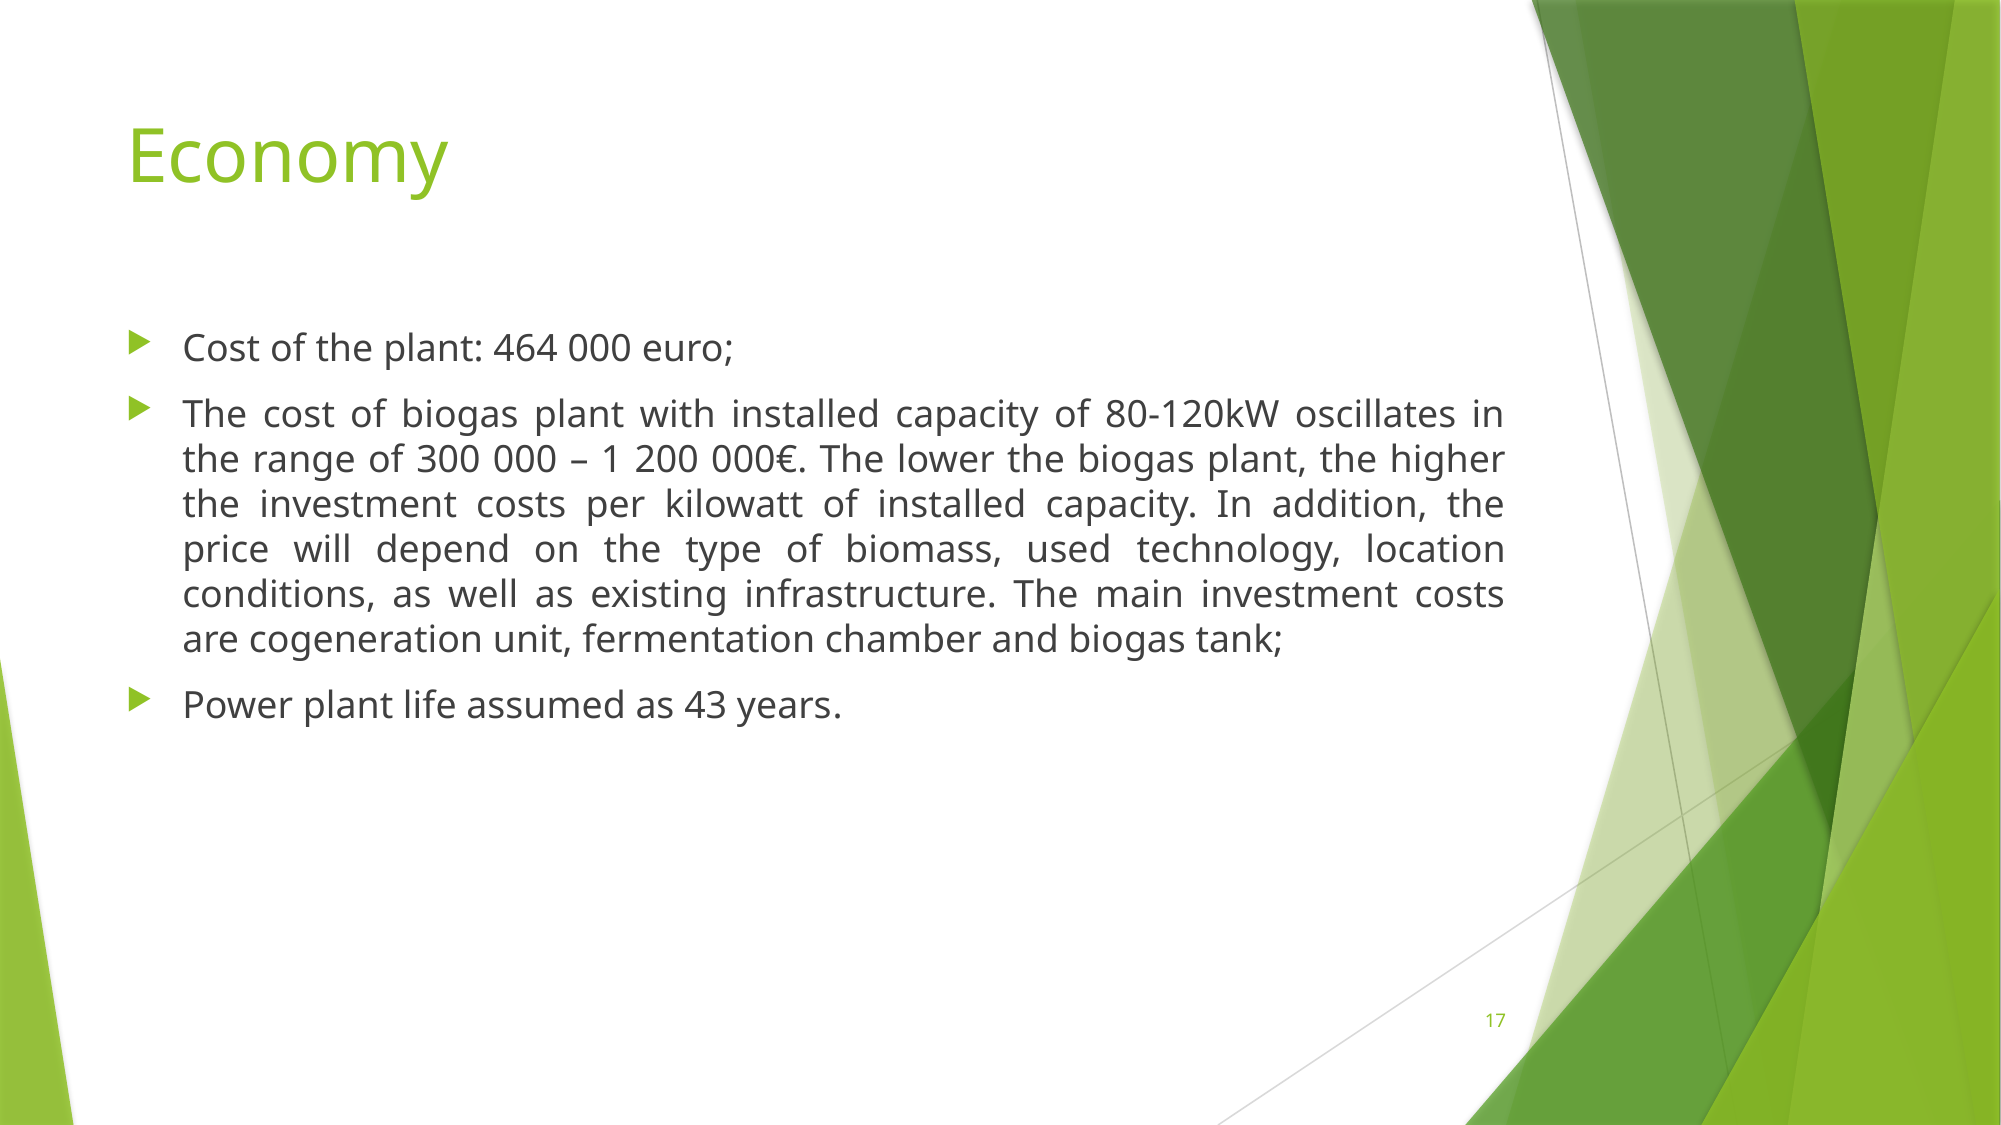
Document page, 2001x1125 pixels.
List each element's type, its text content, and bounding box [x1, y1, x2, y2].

slide_number 17 [1409, 991, 1522, 1051]
list Cost of the plant: 464 000 euro; The cost of biogas plant with installed capacity of 80-120kW oscillates in the range of 300 000 – 1 200 000€. The lower the biogas plant, the higher the investment costs per kilowatt of installed capacity. In addition, the price will depend on the type of biomass, used technology, location conditions, as well as existing infrastructure. The main investment costs are cogeneration unit, fermentation chamber and biogas tank; Power plant life assumed as 43 years. [111, 316, 1522, 954]
title Economy [111, 99, 1522, 316]
